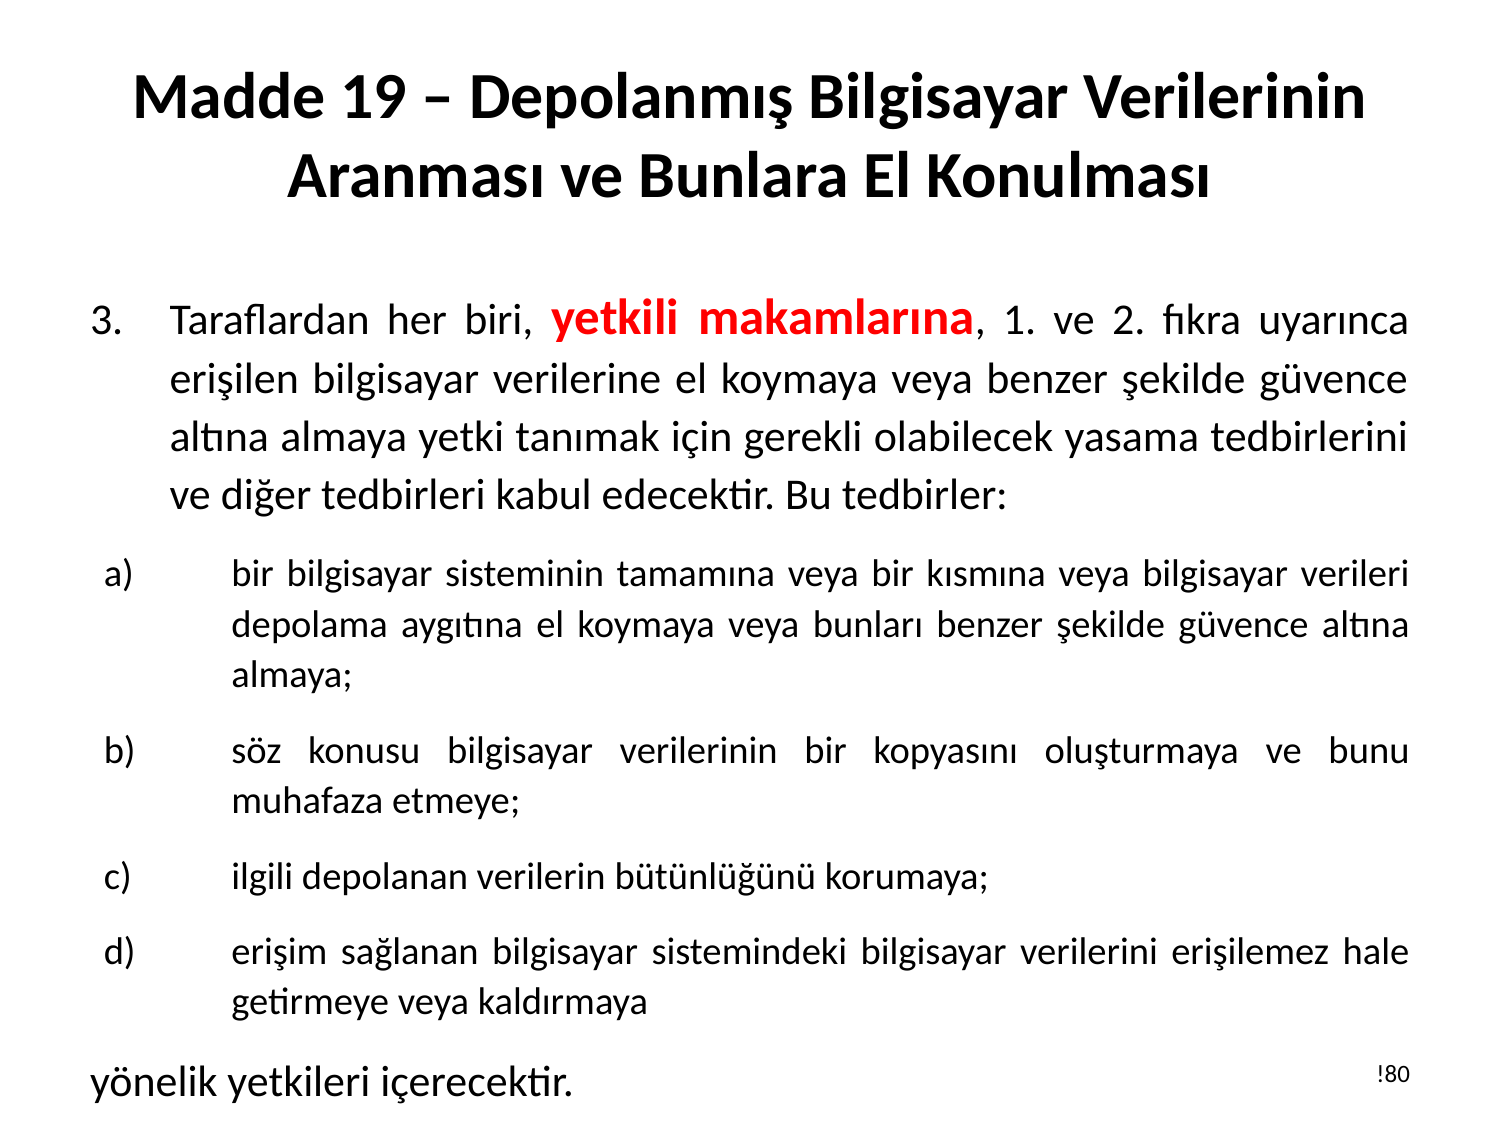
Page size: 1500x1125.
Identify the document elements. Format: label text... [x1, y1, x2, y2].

list Taraflardan her biri, yetkili makamlarına, 1. ve 2. fıkra uyarınca erişilen bilgisayar verilerine el koymaya veya benzer şekilde güvence altına almaya yetki tanımak için gerekli olabilecek yasama tedbirlerini ve diğer tedbirleri kabul edecektir. Bu tedbirler: bir bilgisayar sisteminin tamamına veya bir kısmına veya bilgisayar verileri depolama aygıtına el koymaya veya bunları benzer şekilde güvence altına almaya; söz konusu bilgisayar verilerinin bir kopyasını oluşturmaya ve bunu muhafaza etmeye; ilgili depolanan verilerin bütünlüğünü korumaya; erişim sağlanan bilgisayar sistemindeki bilgisayar verilerini erişilemez hale getirmeye veya kaldırmaya yönelik yetkileri içerecektir. [74, 269, 1426, 1125]
slide_number !80 [1074, 1042, 1425, 1103]
title Madde 19 – Depolanmış Bilgisayar Verilerinin Aranması ve Bunlara El Konulması [74, 44, 1426, 220]
